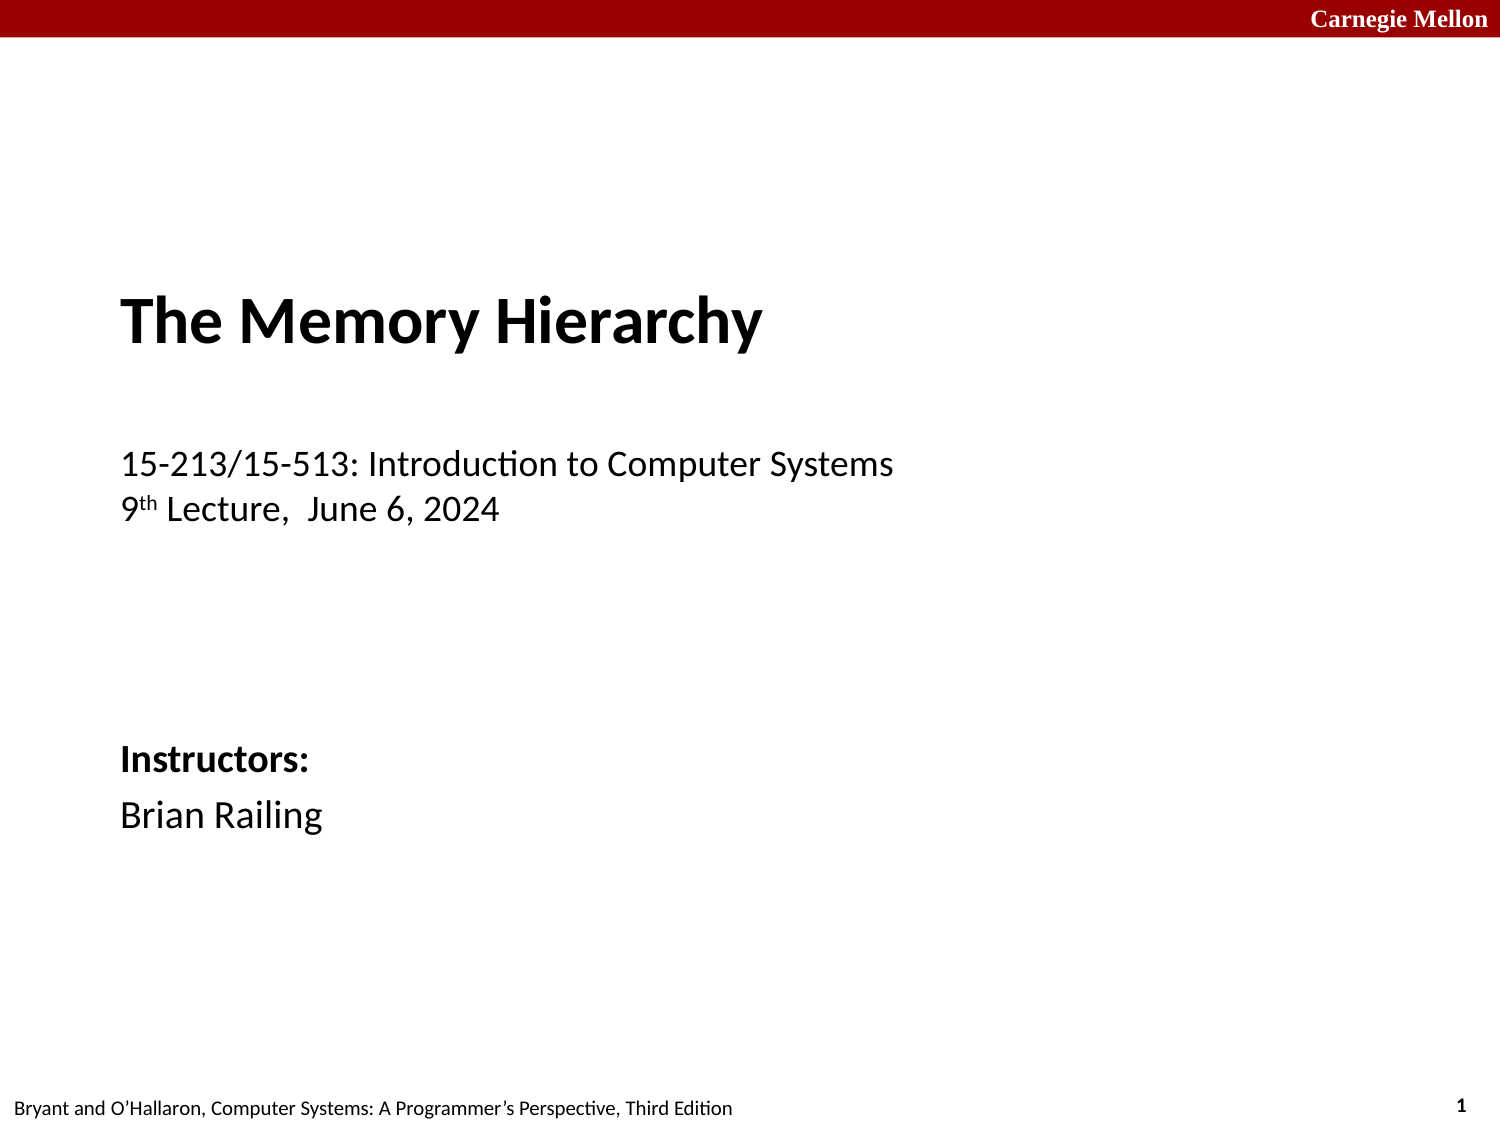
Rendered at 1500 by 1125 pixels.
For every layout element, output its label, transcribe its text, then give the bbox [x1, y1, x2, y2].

title The Memory Hierarchy 15-213/15-513: Introduction to Computer Systems 9th Lecture, June 6, 2024 [111, 267, 1434, 538]
slide_number 1 [1448, 1084, 1477, 1123]
subtitle Instructors: Brian Railing [111, 724, 1373, 1013]
